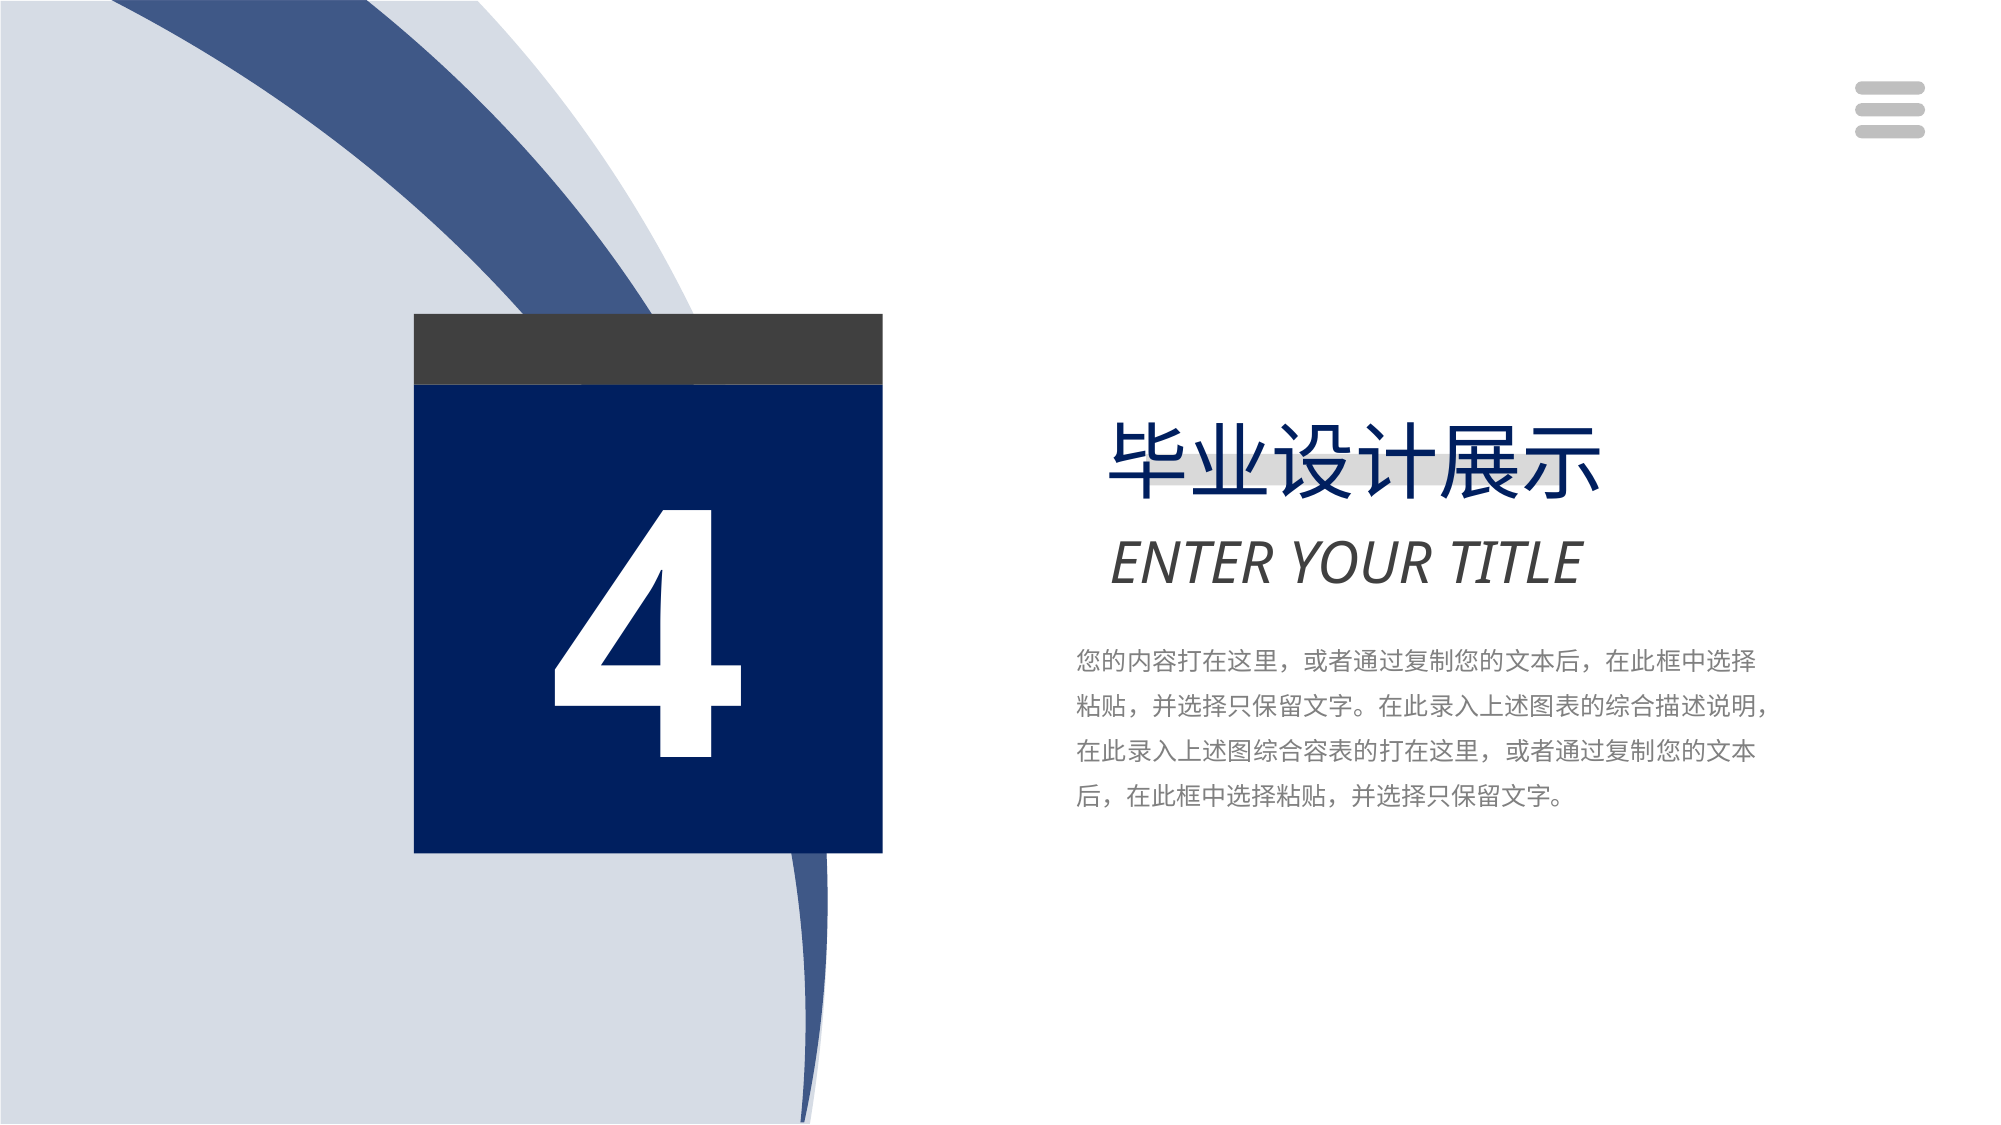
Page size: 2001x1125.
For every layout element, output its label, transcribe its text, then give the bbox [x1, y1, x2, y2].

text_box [970, 401, 1722, 604]
text_box [111, 0, 652, 313]
text_box 您的内容打在这里，或者通过复制您的文本后，在此框中选择粘贴，并选择只保留文字。在此录入上述图表的综合描述说明，在此录入上述图综合容表的打在这里，或者通过复制您的文本后，在此框中选择粘贴，并选择只保留文字。 [1061, 623, 1773, 818]
text_box [791, 854, 828, 1123]
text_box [1855, 81, 1926, 139]
text_box [0, 0, 826, 1124]
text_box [413, 313, 883, 854]
